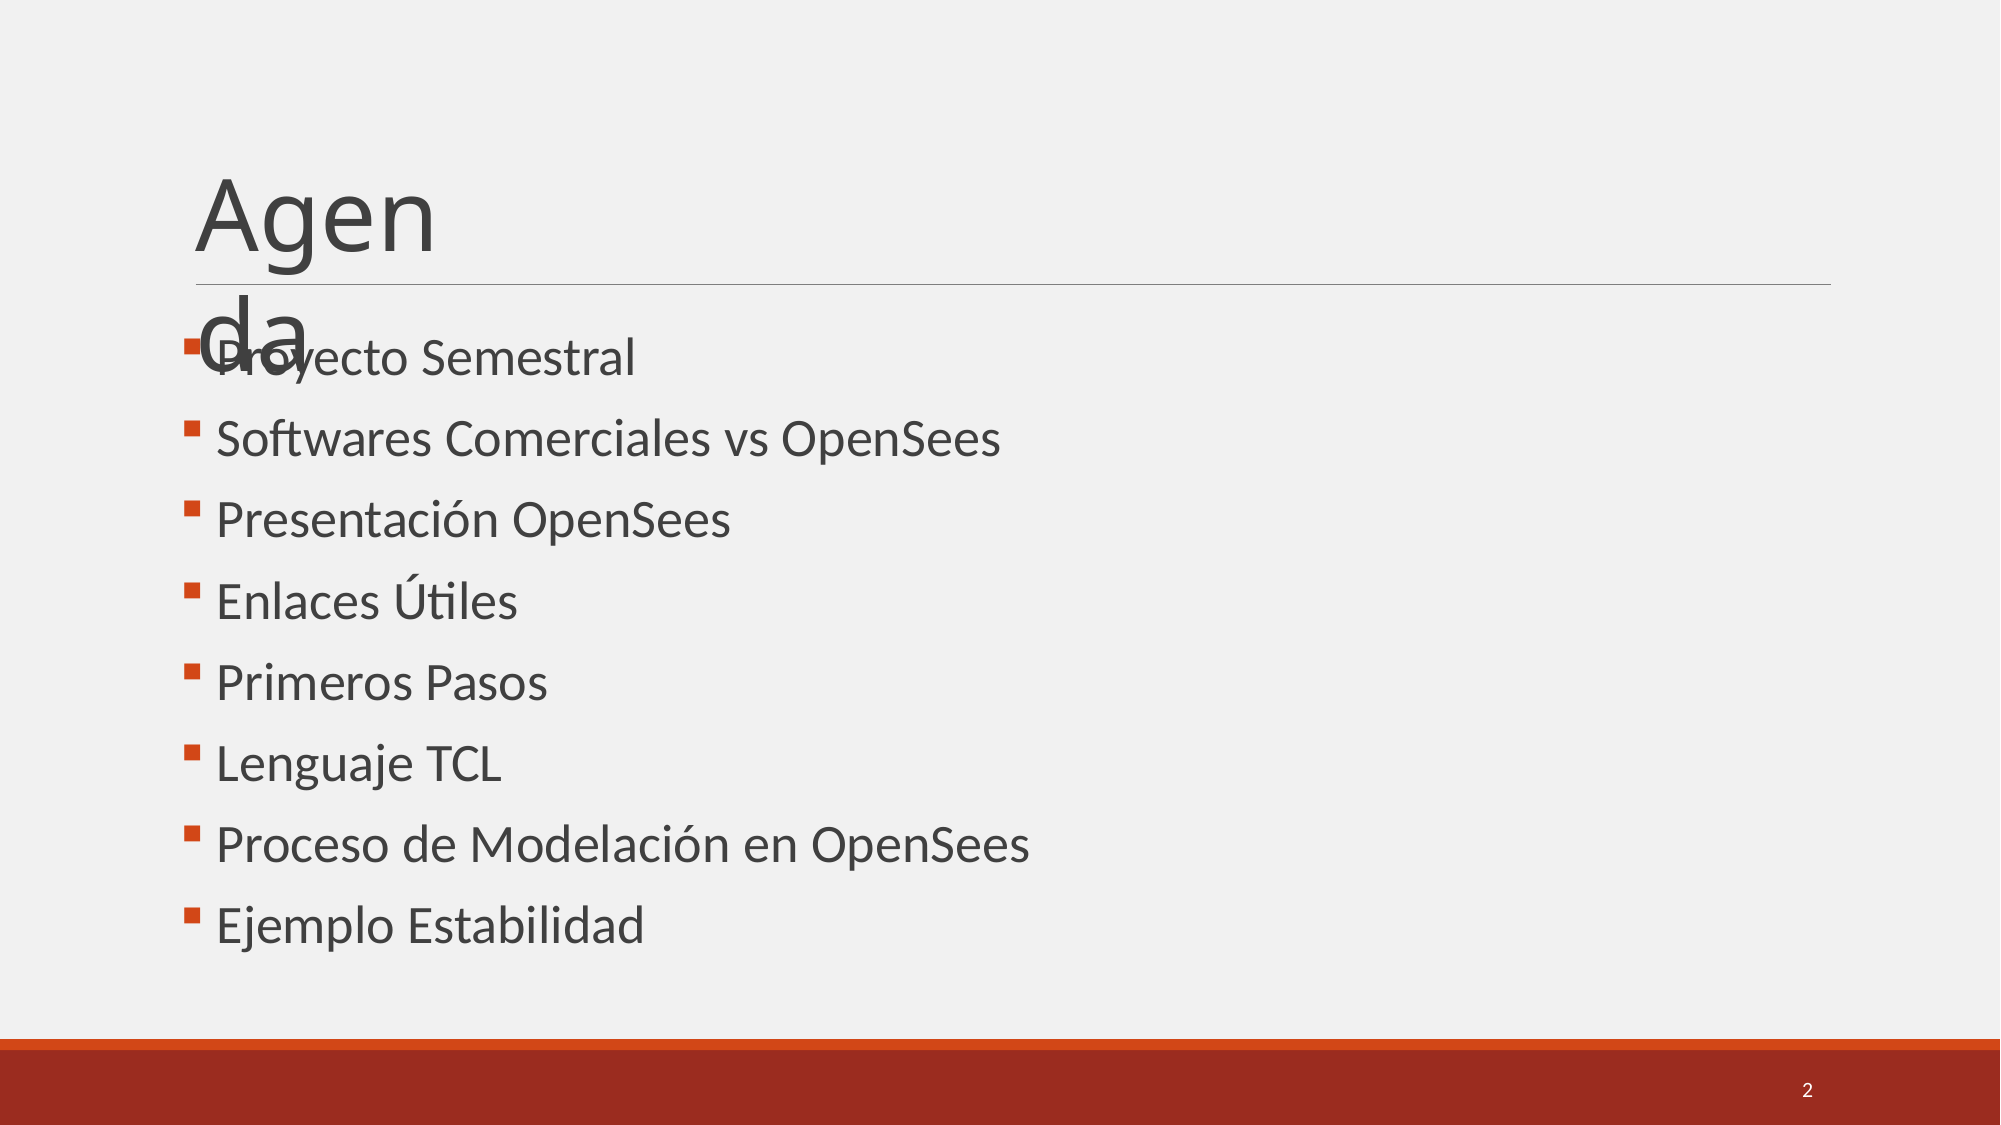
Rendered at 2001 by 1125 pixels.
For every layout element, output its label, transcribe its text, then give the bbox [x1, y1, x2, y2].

slide_number 2 [1795, 1077, 1831, 1125]
text_box Proyecto Semestral Softwares Comerciales vs OpenSees Presentación OpenSees Enlaces Útiles Primeros Pasos Lenguaje TCL Proceso de Modelación en OpenSees Ejemplo Estabilidad [177, 303, 1034, 955]
title Agenda [192, 149, 496, 303]
